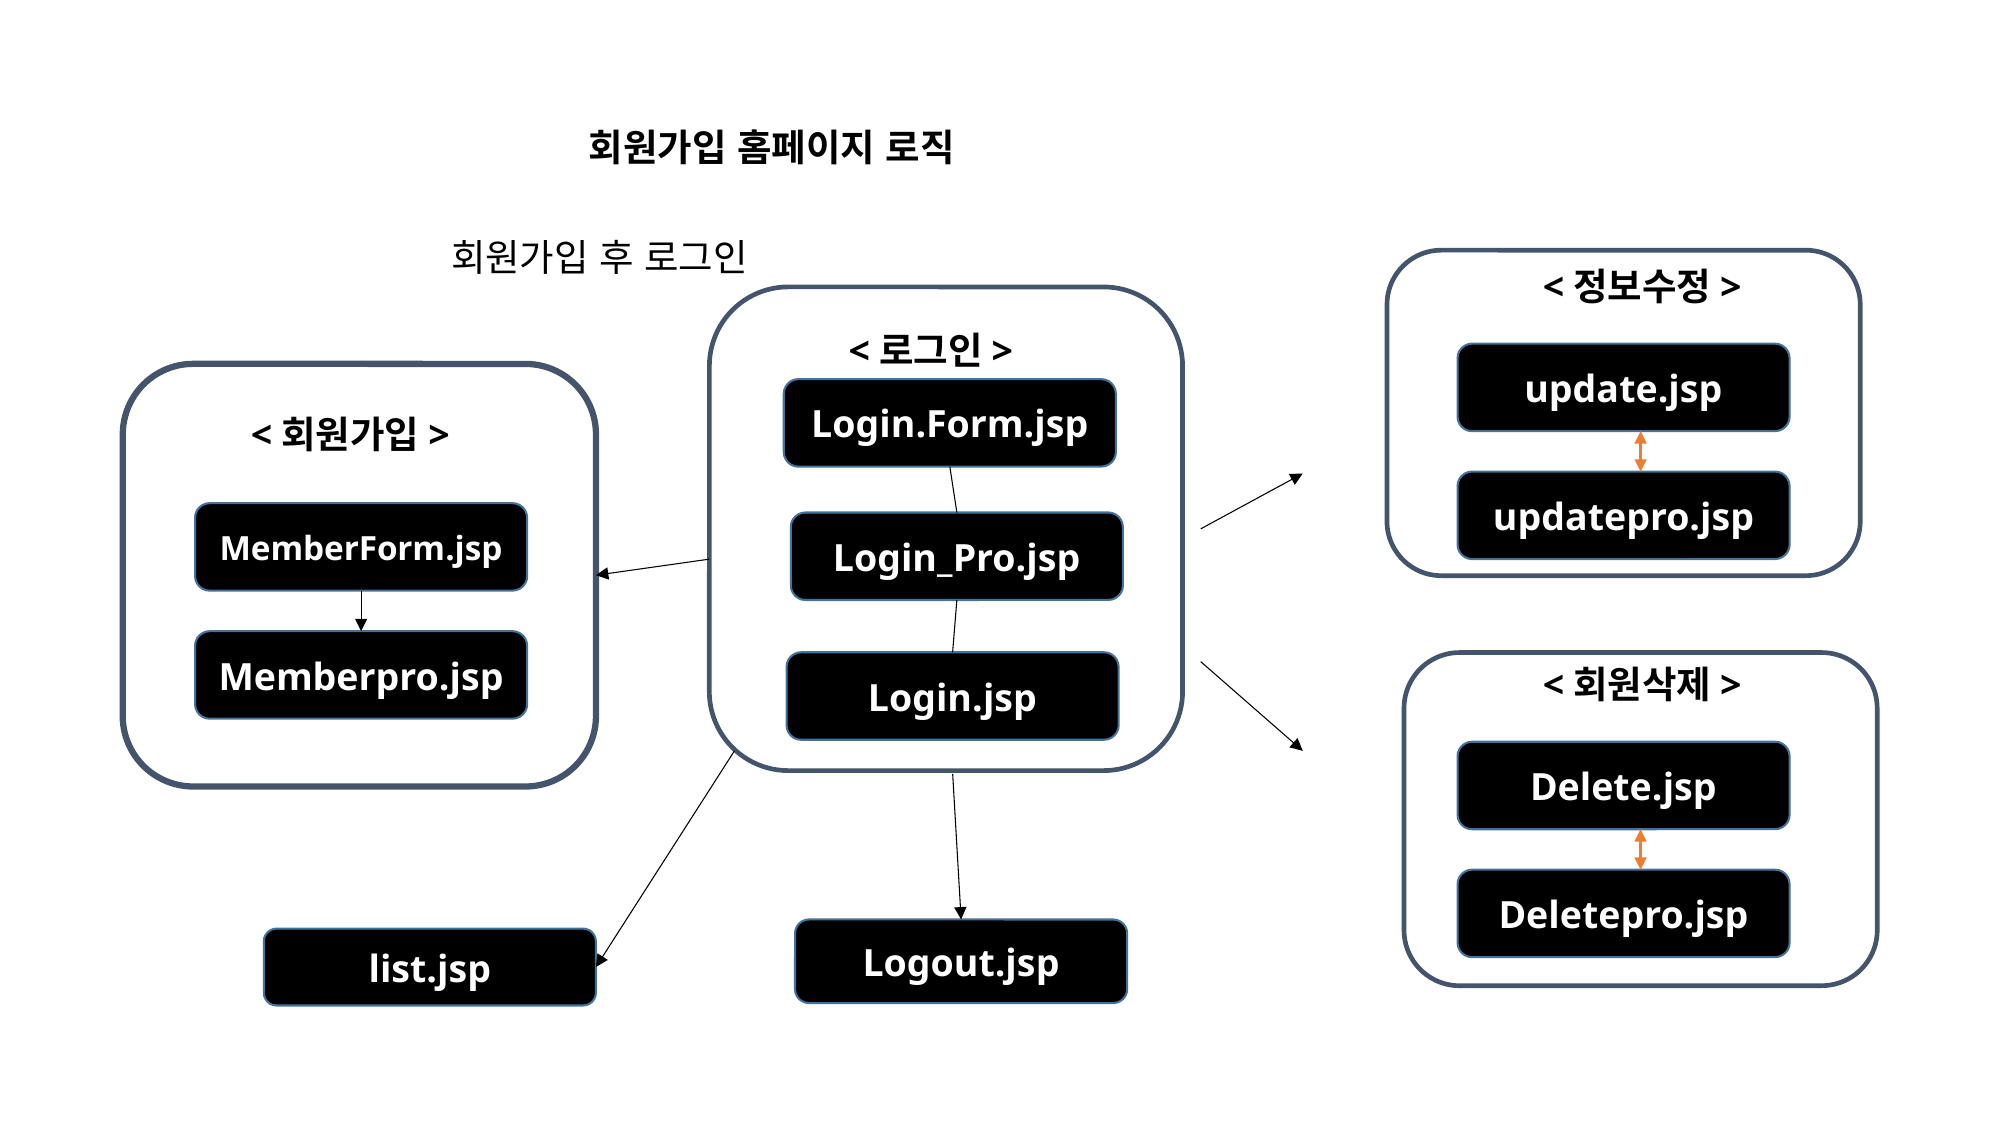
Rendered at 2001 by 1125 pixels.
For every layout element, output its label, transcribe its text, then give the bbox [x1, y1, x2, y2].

text_box [121, 362, 598, 788]
text_box <로그인> [833, 319, 1166, 380]
text_box <정보수정> [1528, 255, 1861, 316]
text_box <회원삭제> [1528, 653, 1861, 714]
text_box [1200, 661, 1303, 751]
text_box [952, 773, 962, 920]
text_box 회원가입 후 로그인 [436, 226, 1045, 286]
text_box 회원가입 홈페이지 로직 [574, 116, 1812, 176]
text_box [595, 559, 710, 576]
text_box Logout.jsp [793, 918, 1129, 1005]
text_box [1403, 651, 1879, 987]
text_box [1200, 473, 1303, 529]
text_box list.jsp [262, 927, 597, 1007]
text_box [1385, 249, 1862, 577]
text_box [949, 466, 957, 513]
text_box Login.jsp [785, 651, 1120, 741]
text_box Login_Pro.jsp [789, 511, 1124, 602]
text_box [595, 750, 735, 968]
text_box [708, 285, 1184, 772]
text_box <회원가입> [236, 403, 569, 463]
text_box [952, 599, 957, 653]
